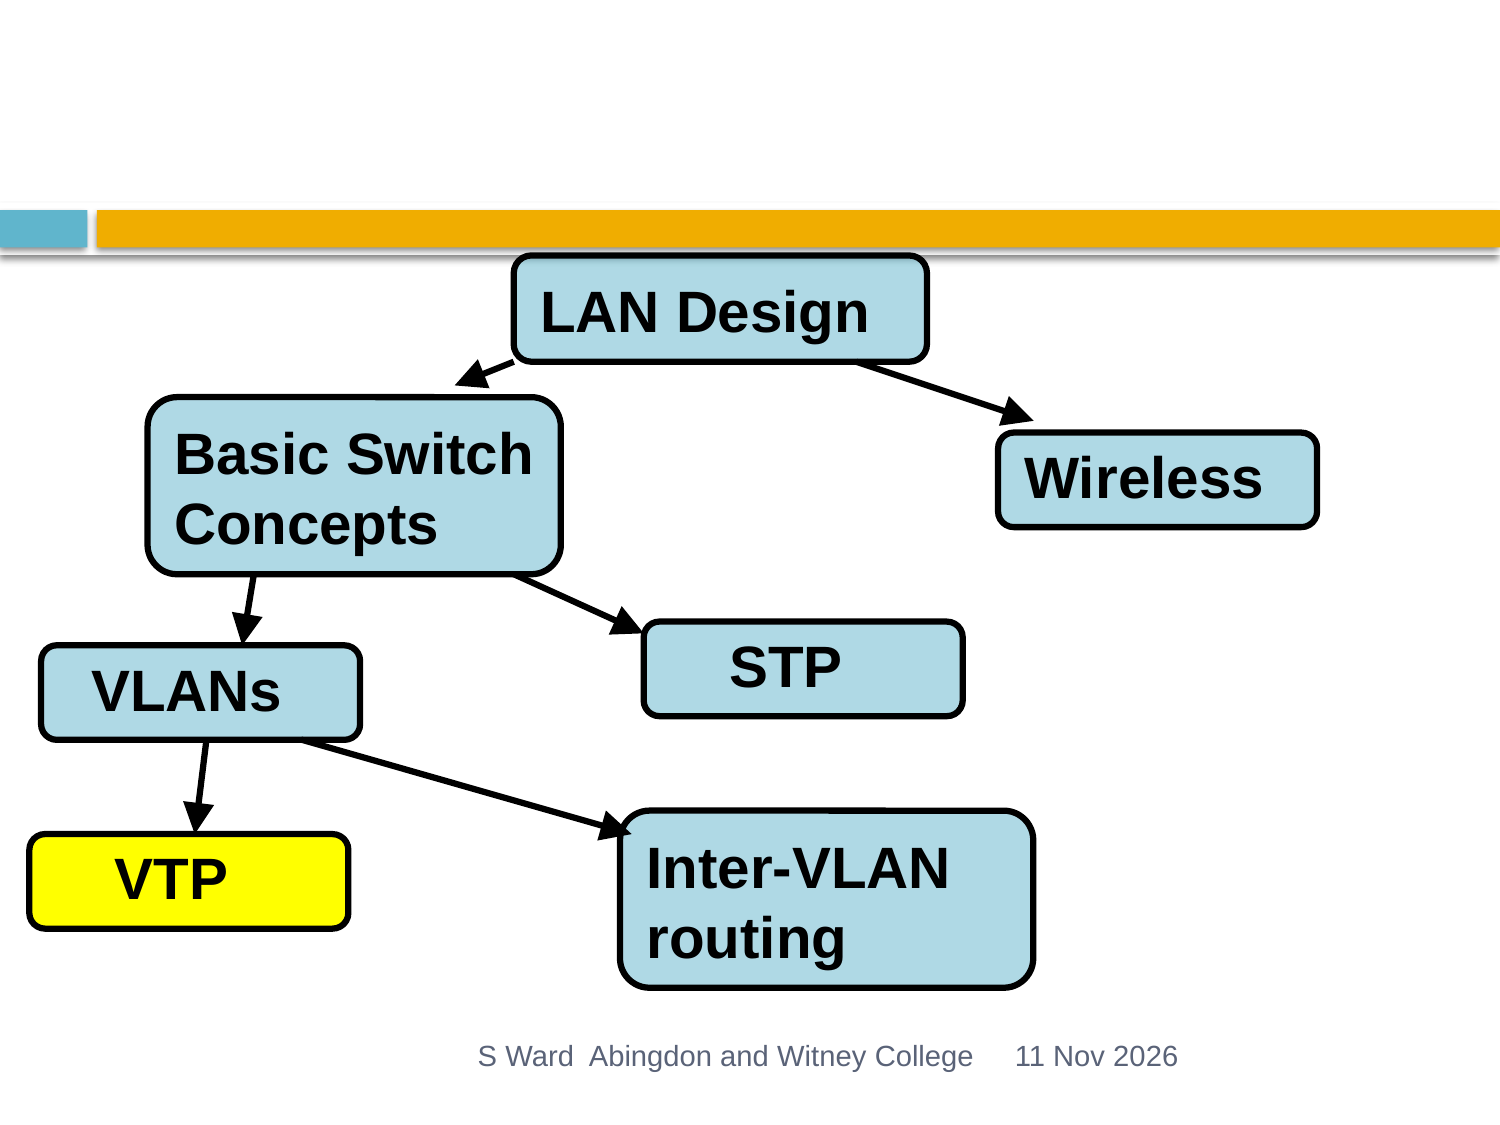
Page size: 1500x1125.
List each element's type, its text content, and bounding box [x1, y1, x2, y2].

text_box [619, 810, 1082, 989]
slide_number 12-Dec-16 [999, 1025, 1438, 1085]
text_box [513, 255, 975, 362]
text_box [643, 621, 1165, 717]
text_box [997, 432, 1460, 528]
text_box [29, 833, 550, 929]
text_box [40, 644, 526, 741]
text_box [454, 363, 508, 388]
footer S Ward Abingdon and Witney College [99, 1024, 990, 1085]
text_box [537, 585, 638, 635]
text_box [187, 751, 208, 832]
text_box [147, 396, 609, 575]
text_box [340, 751, 613, 839]
text_box [886, 372, 1034, 425]
text_box [235, 585, 256, 644]
